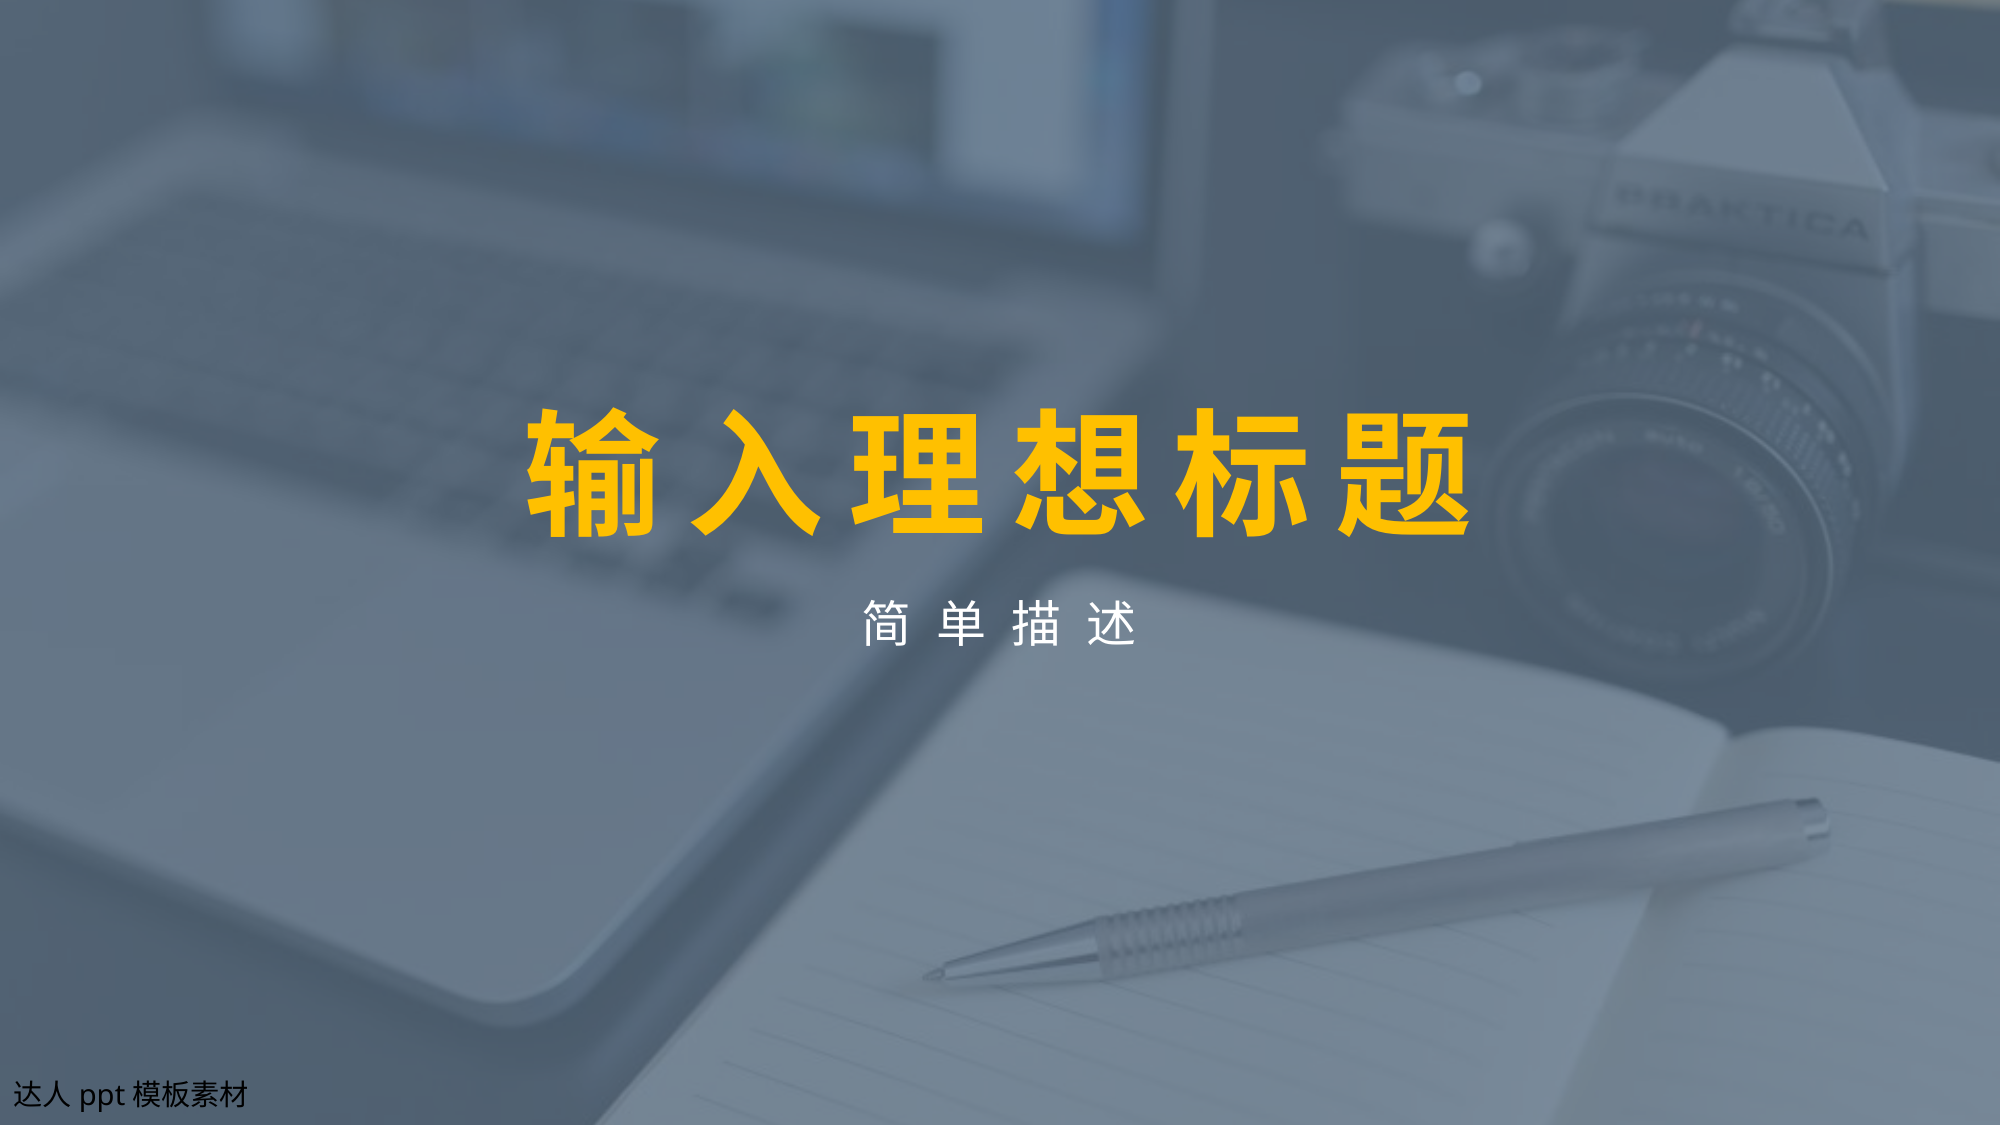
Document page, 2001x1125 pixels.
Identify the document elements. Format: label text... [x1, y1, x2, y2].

title 输入理想标题 [136, 94, 1862, 563]
text_box 达人ppt模板素材 [0, 1069, 264, 1119]
list 简单描述 [136, 591, 1862, 838]
